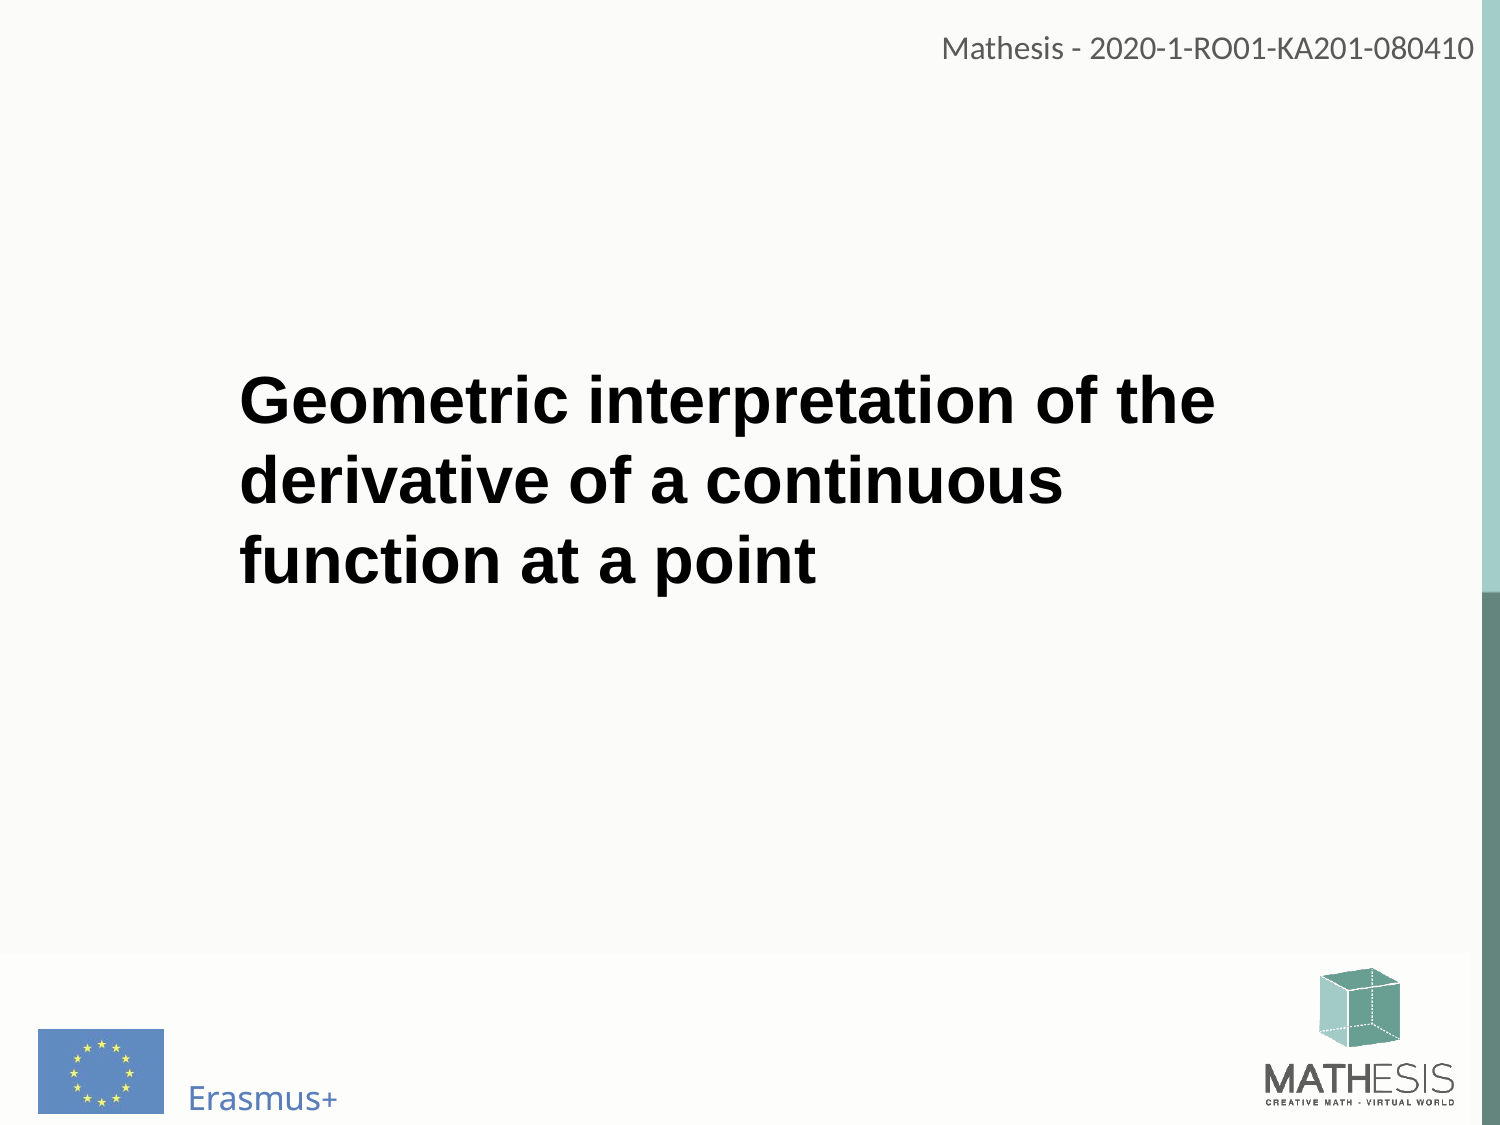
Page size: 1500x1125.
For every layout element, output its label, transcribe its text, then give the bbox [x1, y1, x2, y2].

subtitle Geometric interpretation of the derivative of a continuous function at a point [225, 349, 1275, 638]
